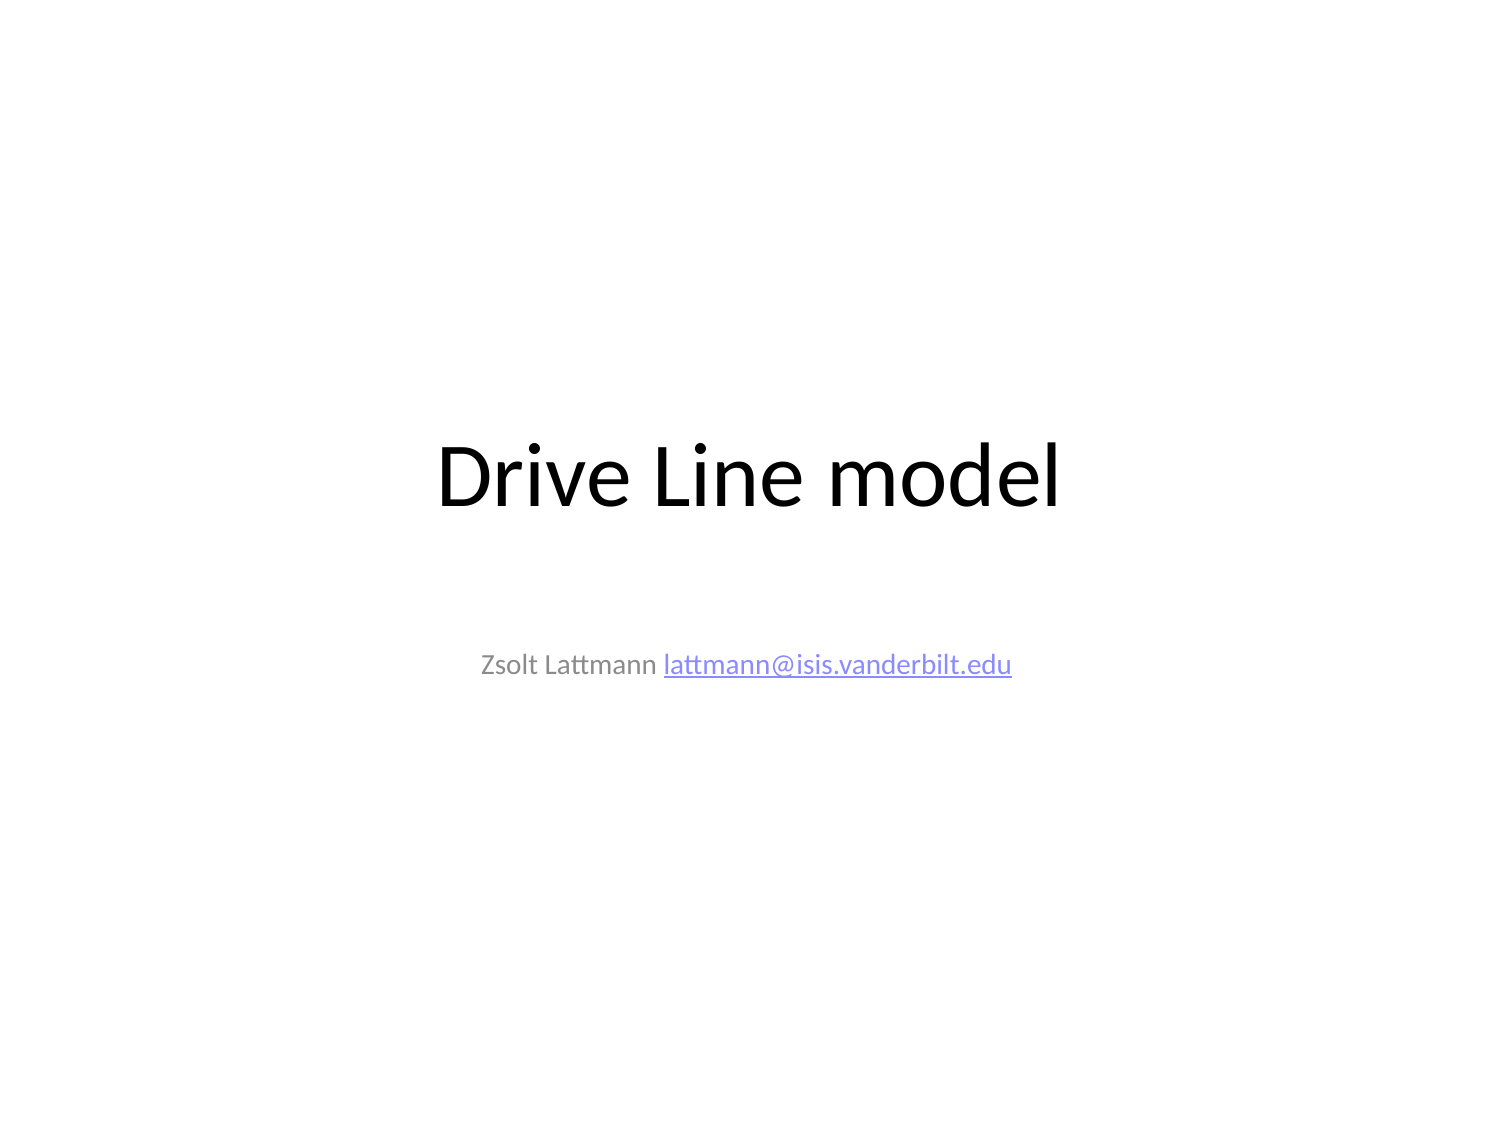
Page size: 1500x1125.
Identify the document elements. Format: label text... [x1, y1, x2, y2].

title Drive Line model [112, 349, 1388, 591]
subtitle Zsolt Lattmann lattmann@isis.vanderbilt.edu [225, 637, 1275, 925]
